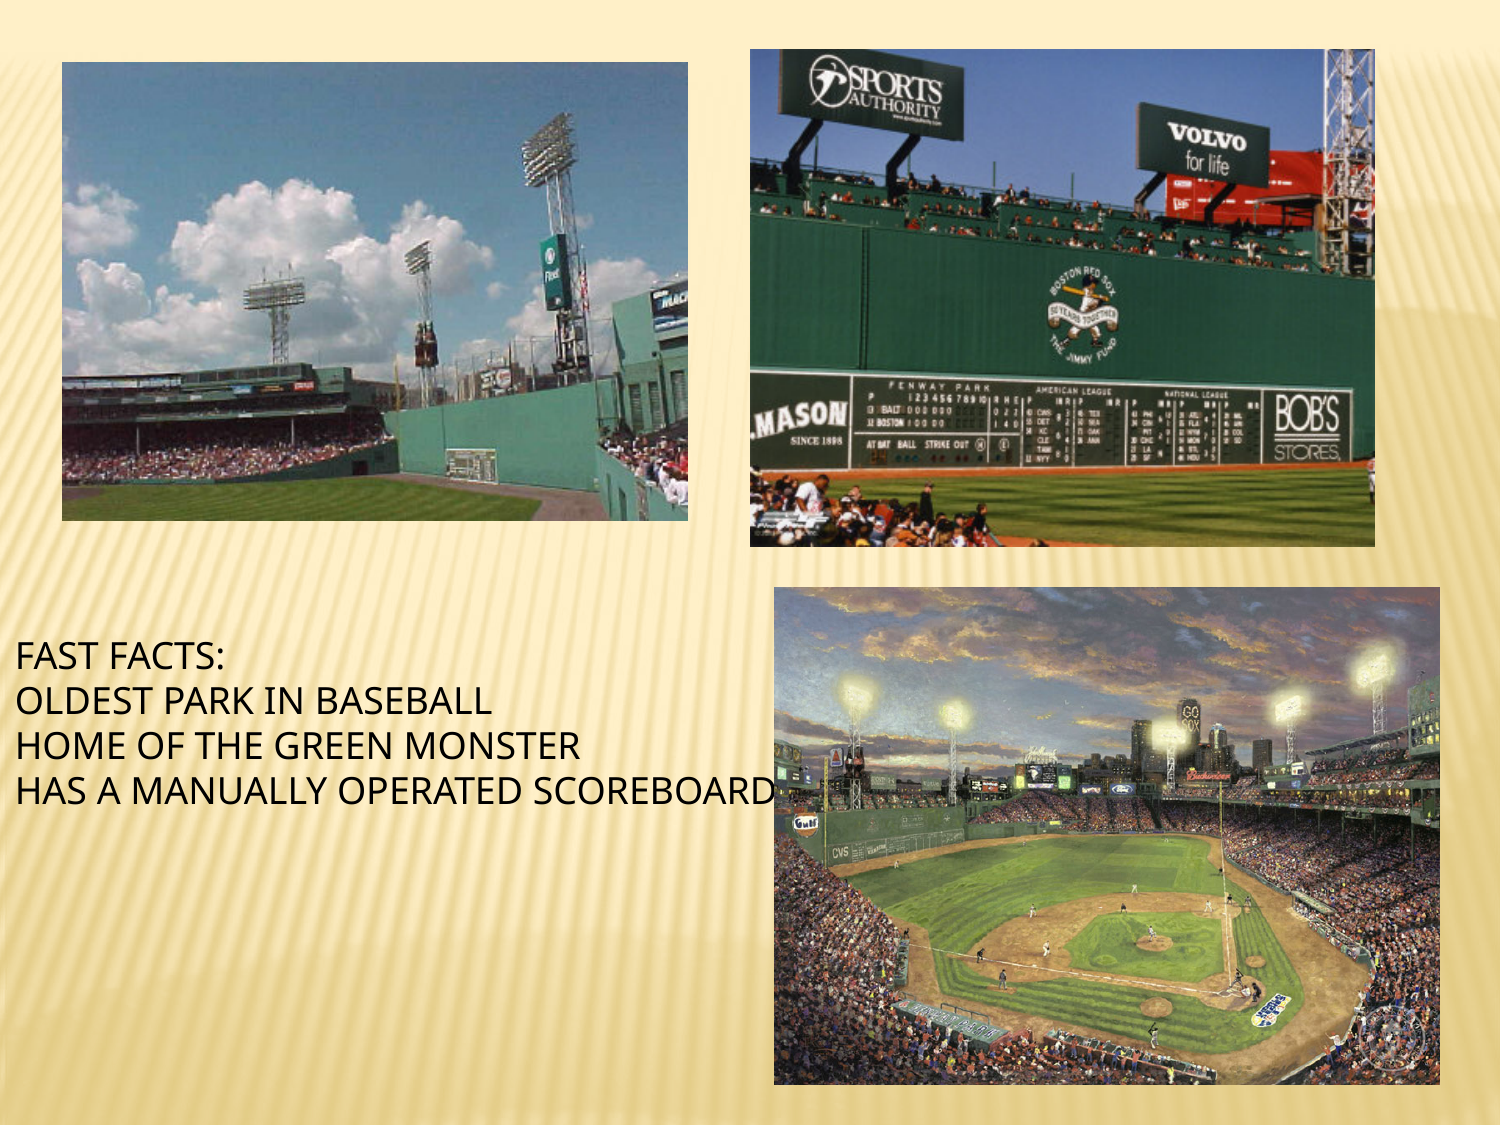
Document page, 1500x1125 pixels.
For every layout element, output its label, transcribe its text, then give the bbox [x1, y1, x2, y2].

picture [749, 49, 1376, 548]
picture [62, 62, 688, 521]
text_box FAST FACTS: OLDEST PARK IN BASEBALL HOME OF THE GREEN MONSTER HAS A MANUALLY OPERATED SCOREBOARD [0, 624, 764, 820]
picture [774, 587, 1440, 1086]
